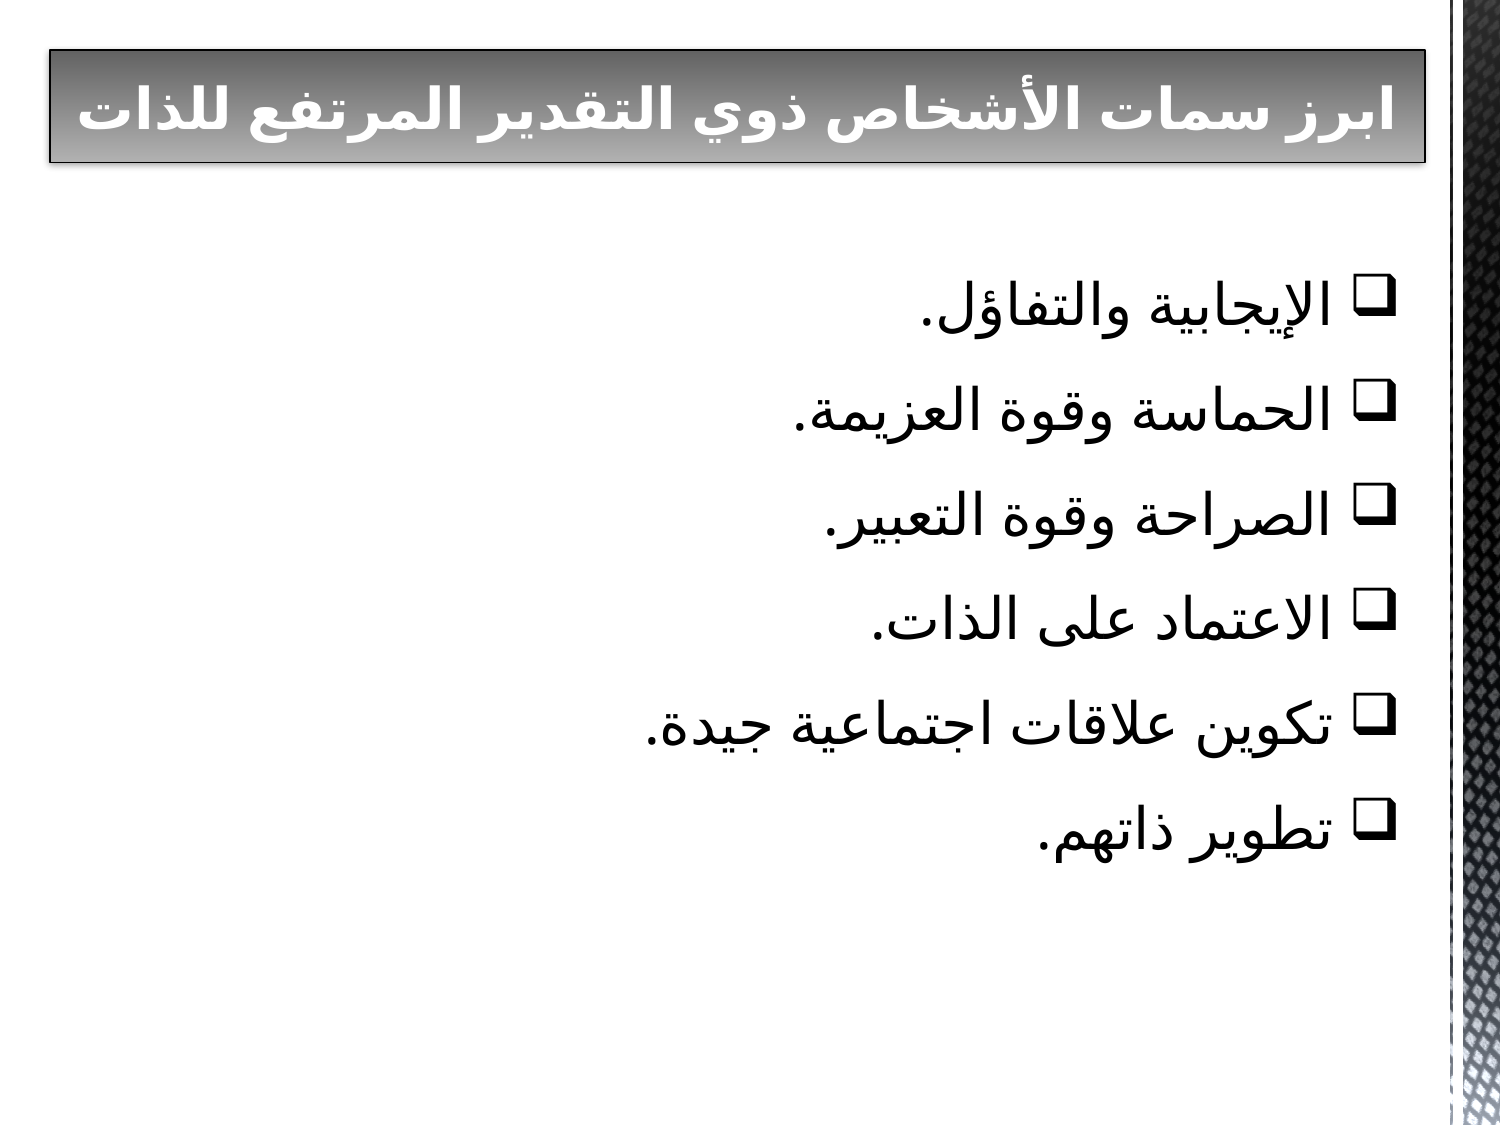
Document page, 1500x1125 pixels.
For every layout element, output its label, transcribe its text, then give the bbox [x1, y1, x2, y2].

title ابرز سمات الأشخاص ذوي التقدير المرتفع للذات [49, 49, 1426, 163]
list الإيجابية والتفاؤل. الحماسة وقوة العزيمة. الصراحة وقوة التعبير. الاعتماد على الذات. تكوين علاقات اجتماعية جيدة. تطوير ذاتهم. [399, 224, 1417, 885]
picture [1447, 0, 1500, 1125]
